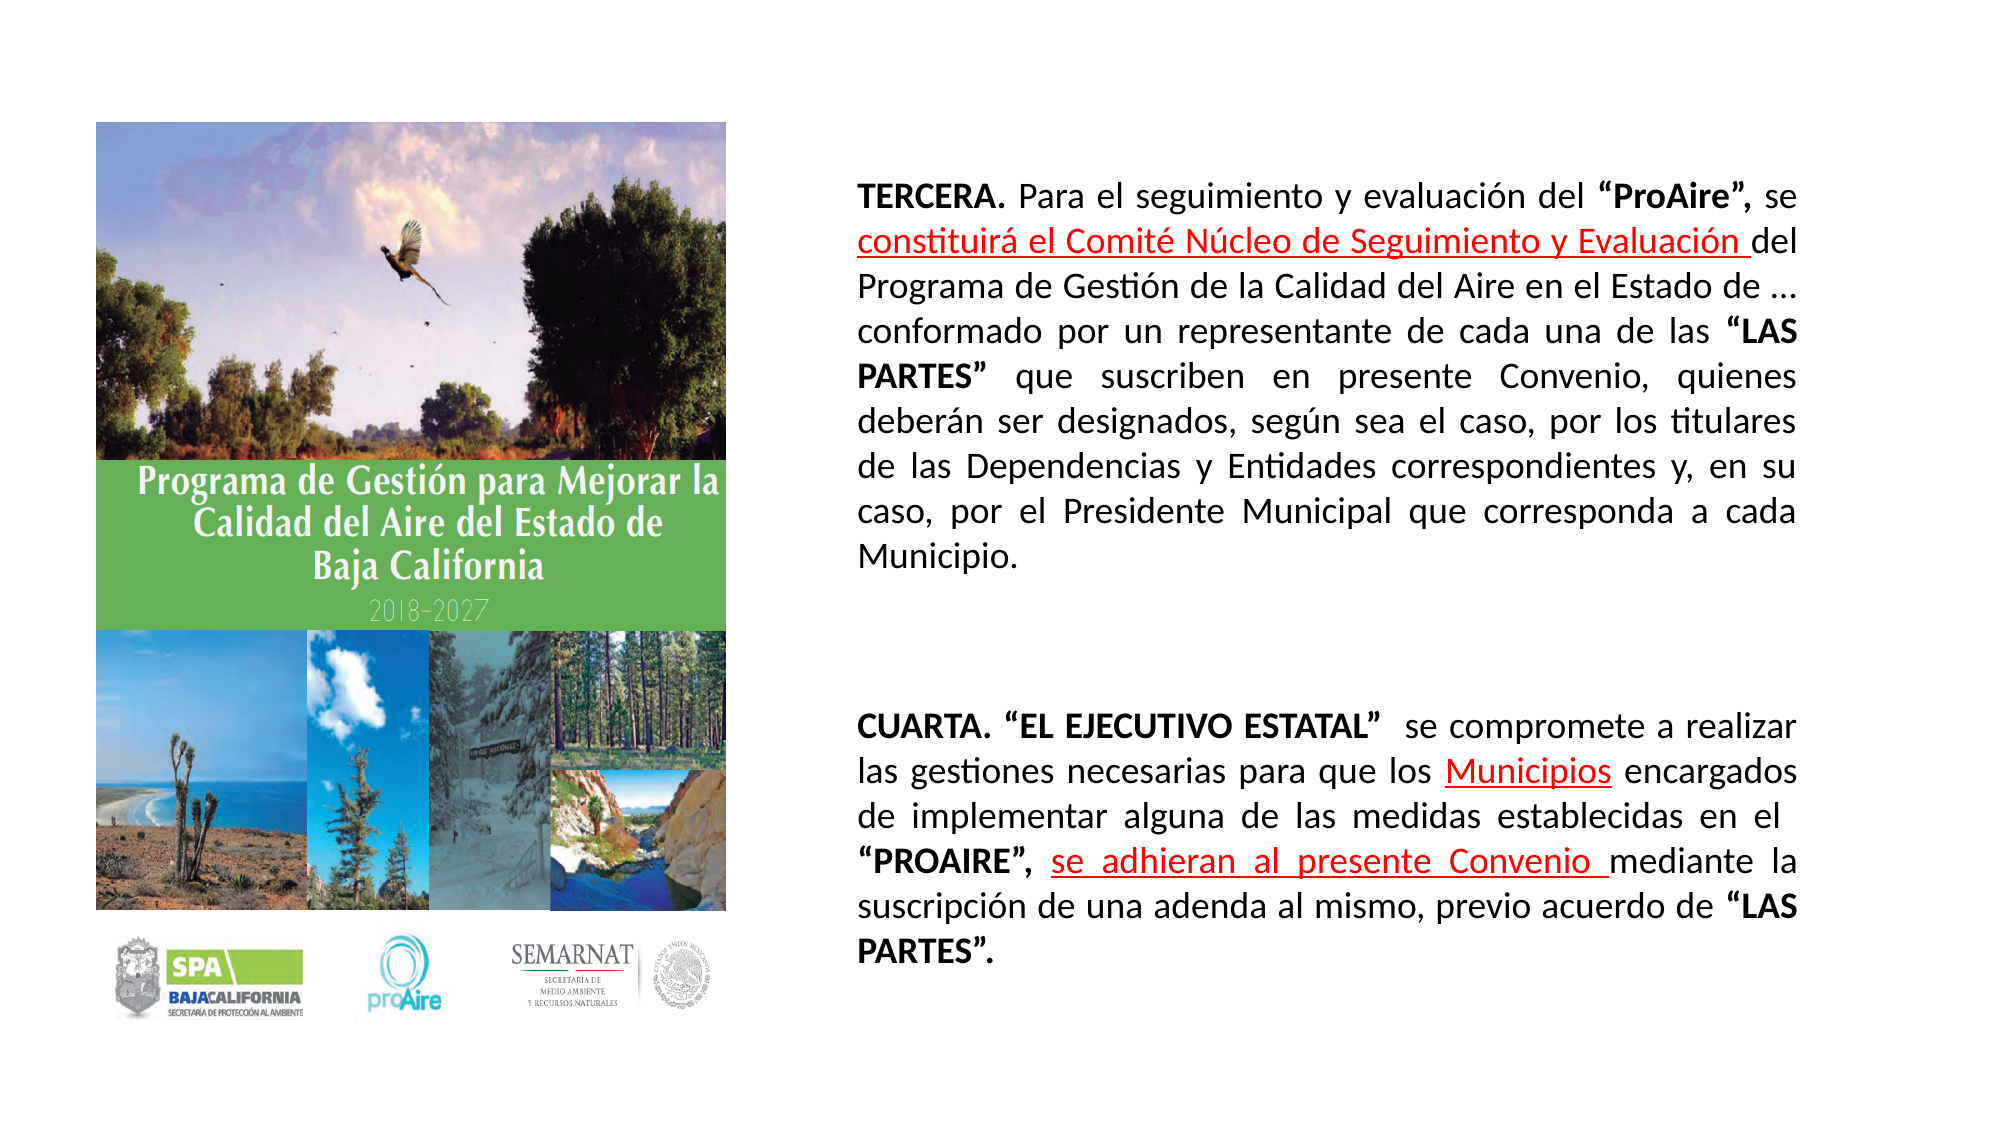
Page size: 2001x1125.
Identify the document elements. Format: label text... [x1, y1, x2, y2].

picture [96, 122, 726, 1028]
text_box TERCERA. Para el seguimiento y evaluación del “ProAire”, se constituirá el Comité Núcleo de Seguimiento y Evaluación del Programa de Gestión de la Calidad del Aire en el Estado de … conformado por un representante de cada una de las “LAS PARTES” que suscriben en presente Convenio, quienes deberán ser designados, según sea el caso, por los titulares de las Dependencias y Entidades correspondientes y, en su caso, por el Presidente Municipal que corresponda a cada Municipio. [842, 163, 1813, 584]
text_box CUARTA. “EL EJECUTIVO ESTATAL” se compromete a realizar las gestiones necesarias para que los Municipios encargados de implementar alguna de las medidas establecidas en el “PROAIRE”, se adhieran al presente Convenio mediante la suscripción de una adenda al mismo, previo acuerdo de “LAS PARTES”. [842, 693, 1813, 979]
